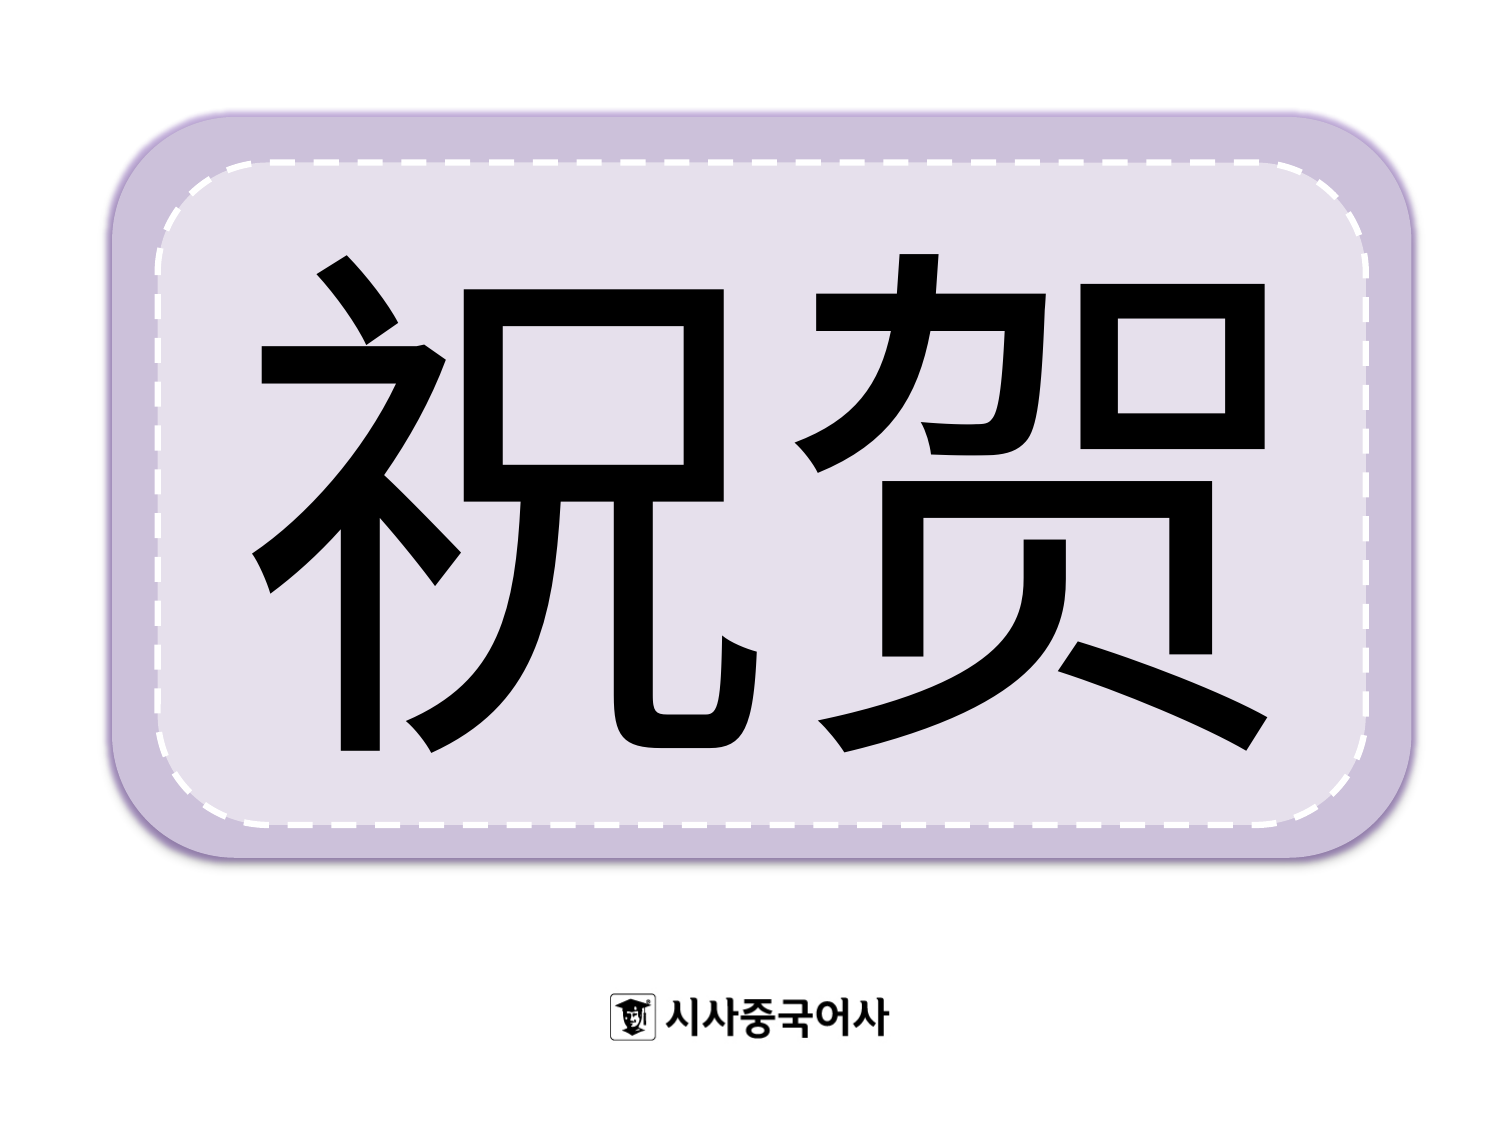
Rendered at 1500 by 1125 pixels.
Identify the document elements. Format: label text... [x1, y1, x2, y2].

text_box 祝贺 [171, 160, 1380, 824]
picture [602, 987, 898, 1047]
